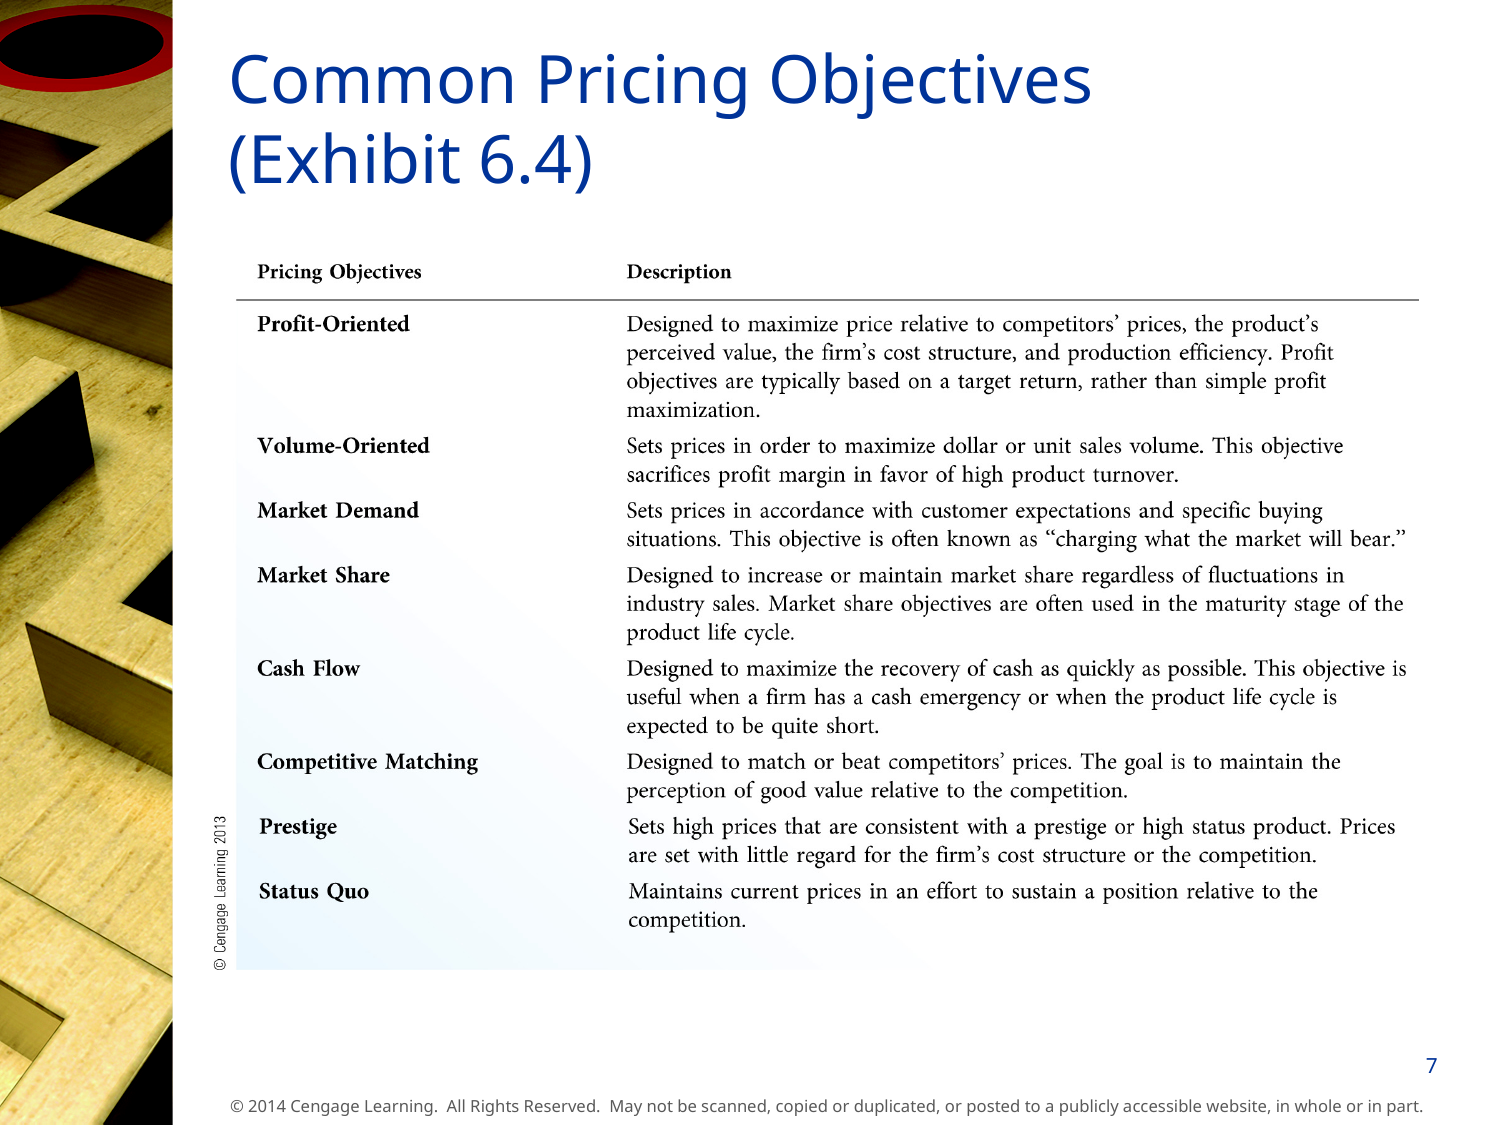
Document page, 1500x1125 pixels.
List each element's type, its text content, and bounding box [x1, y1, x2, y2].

picture [0, 0, 173, 1125]
picture [213, 263, 1419, 971]
title Common Pricing Objectives (Exhibit 6.4) [213, 29, 1454, 213]
slide_number 7 [1386, 1037, 1478, 1097]
